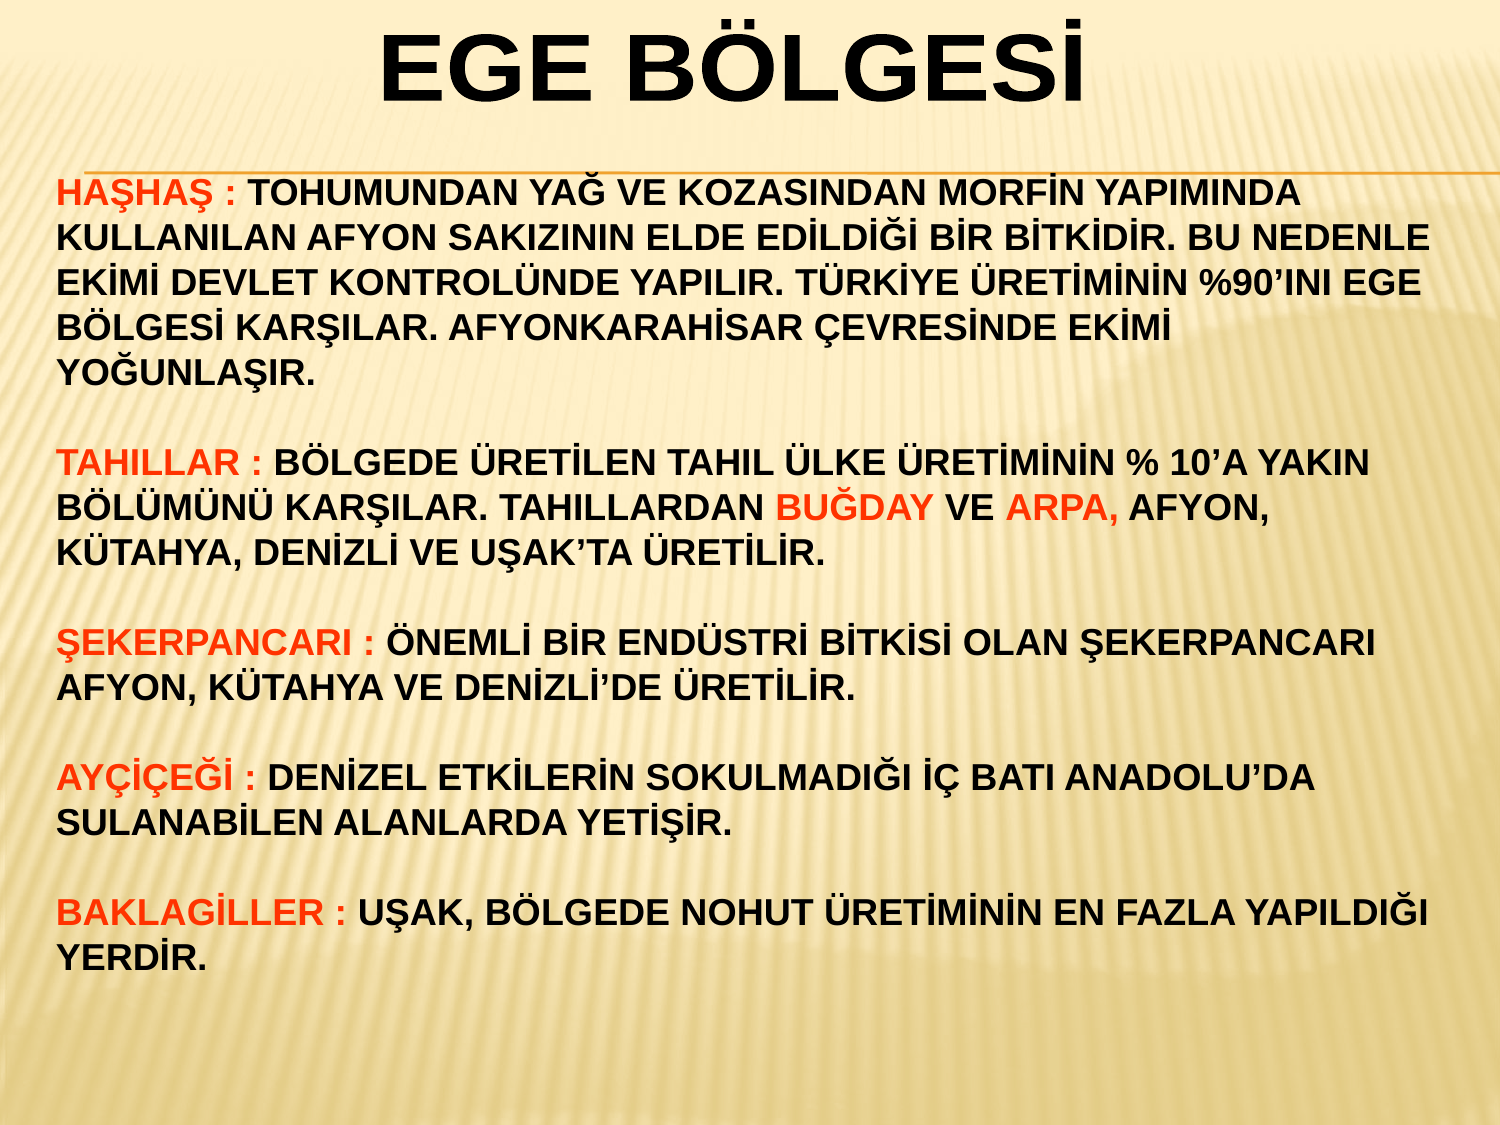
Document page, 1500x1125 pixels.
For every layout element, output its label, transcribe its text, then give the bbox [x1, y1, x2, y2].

text_box HAŞHAŞ : TOHUMUNDAN YAĞ VE KOZASINDAN MORFİN YAPIMINDA KULLANILAN AFYON SAKIZININ ELDE EDİLDİĞİ BİR BİTKİDİR. BU NEDENLE EKİMİ DEVLET KONTROLÜNDE YAPILIR. TÜRKİYE ÜRETİMİNİN %90’INI EGE BÖLGESİ KARŞILAR. AFYONKARAHİSAR ÇEVRESİNDE EKİMİ YOĞUNLAŞIR. TAHILLAR : BÖLGEDE ÜRETİLEN TAHIL ÜLKE ÜRETİMİNİN % 10’A YAKIN BÖLÜMÜNÜ KARŞILAR. TAHILLARDAN BUĞDAY VE ARPA, AFYON, KÜTAHYA, DENİZLİ VE UŞAK’TA ÜRETİLİR. ŞEKERPANCARI : ÖNEMLİ BİR ENDÜSTRİ BİTKİSİ OLAN ŞEKERPANCARI AFYON, KÜTAHYA VE DENİZLİ’DE ÜRETİLİR. AYÇİÇEĞİ : DENİZEL ETKİLERİN SOKULMADIĞI İÇ BATI ANADOLU’DA SULANABİLEN ALANLARDA YETİŞİR. BAKLAGİLLER : UŞAK, BÖLGEDE NOHUT ÜRETİMİNİN EN FAZLA YAPILDIĞI YERDİR. [41, 160, 1447, 986]
